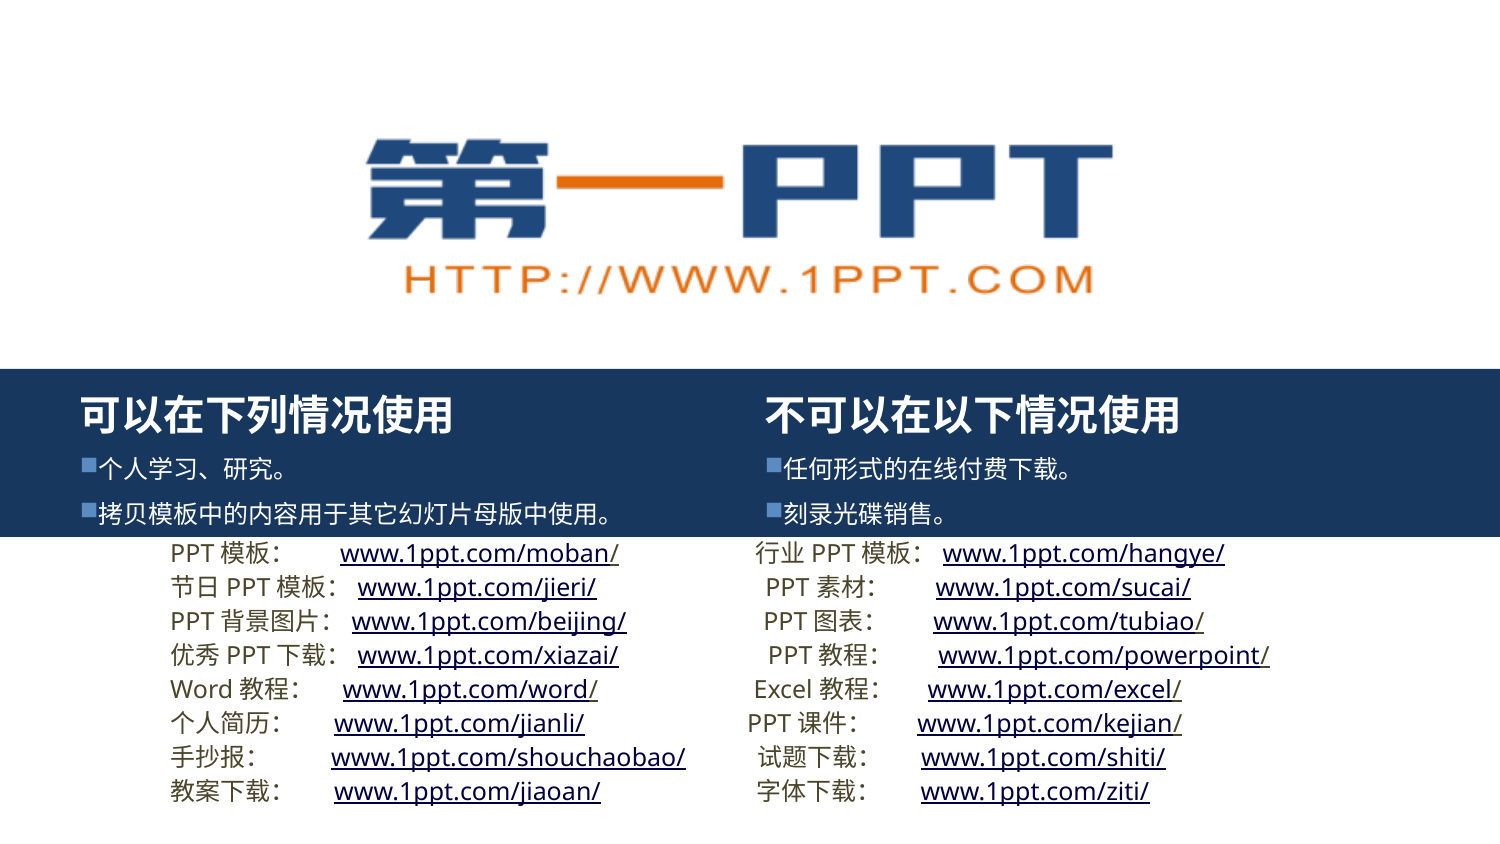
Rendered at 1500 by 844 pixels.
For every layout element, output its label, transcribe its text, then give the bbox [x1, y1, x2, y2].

text_box [0, 368, 1500, 537]
text_box 可以在下列情况使用 个人学习、研究。 拷贝模板中的内容用于其它幻灯片母版中使用。 [65, 381, 739, 529]
text_box 不可以在以下情况使用 任何形式的在线付费下载。 刻录光碟销售。 [750, 381, 1424, 529]
text_box PPT模板： www.1ppt.com/moban/ 行业PPT模板：www.1ppt.com/hangye/ 节日PPT模板：www.1ppt.com/jieri/ PPT素材： www.1ppt.com/sucai/ PPT背景图片：www.1ppt.com/beijing/ PPT图表： www.1ppt.com/tubiao/ 优秀PPT下载：www.1ppt.com/xiazai/ PPT教程： www.1ppt.com/powerpoint/ Word教程： www.1ppt.com/word/ Excel教程： www.1ppt.com/excel/ 个人简历： www.1ppt.com/jianli/ PPT课件： www.1ppt.com/kejian/ 手抄报： www.1ppt.com/shouchaobao/ 试题下载： www.1ppt.com/shiti/ 教案下载： www.1ppt.com/jiaoan/ 字体下载： www.1ppt.com/ziti/ [153, 538, 1346, 808]
picture [254, 43, 1227, 334]
